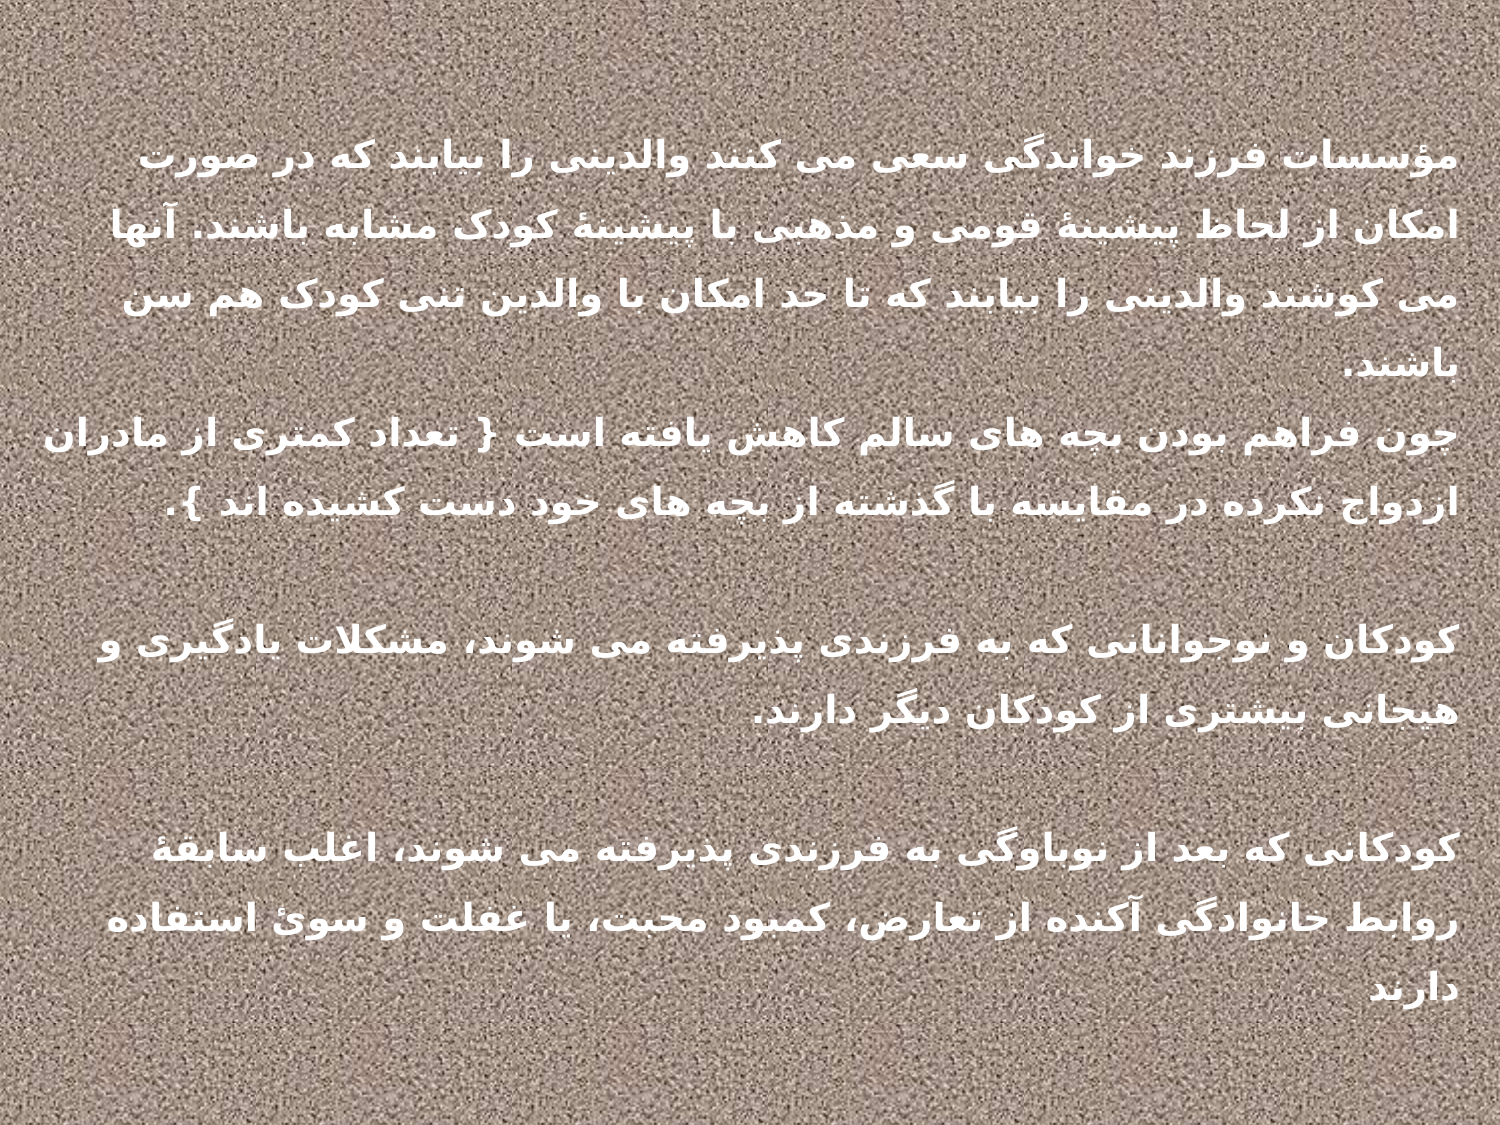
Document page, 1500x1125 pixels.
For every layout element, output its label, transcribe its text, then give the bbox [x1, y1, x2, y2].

list مؤسسات فرزند خواندگی سعی می کنند والدینی را بیابند که در صورت امکان از لحاظ پیشینۀ قومی و مذهبی با پیشینۀ کودک مشابه باشند. آنها می کوشند والدینی را بیابند که تا حد امکان با والدین تنی کودک هم سن باشند. چون فراهم بودن بچه های سالم کاهش یافته است { تعداد کمتری از مادران ازدواج نکرده در مقایسه با گذشته از بچه های خود دست کشیده اند }. کودکان و نوجوانانی که به فرزندی پذیرفته می شوند، مشکلات یادگیری و هیجانی بیشتری از کودکان دیگر دارند. کودکانی که بعد از نوباوگی به فرزندی پذیرفته می شوند، اغلب سابقۀ روابط خانوادگی آکنده از تعارض، کمبود محبت، یا غفلت و سوئ استفاده دارند [24, 99, 1475, 1088]
picture [0, 0, 1500, 1125]
footer www.modirkade.ir [212, 1050, 904, 1095]
slide_number 32 [1417, 1068, 1494, 1114]
